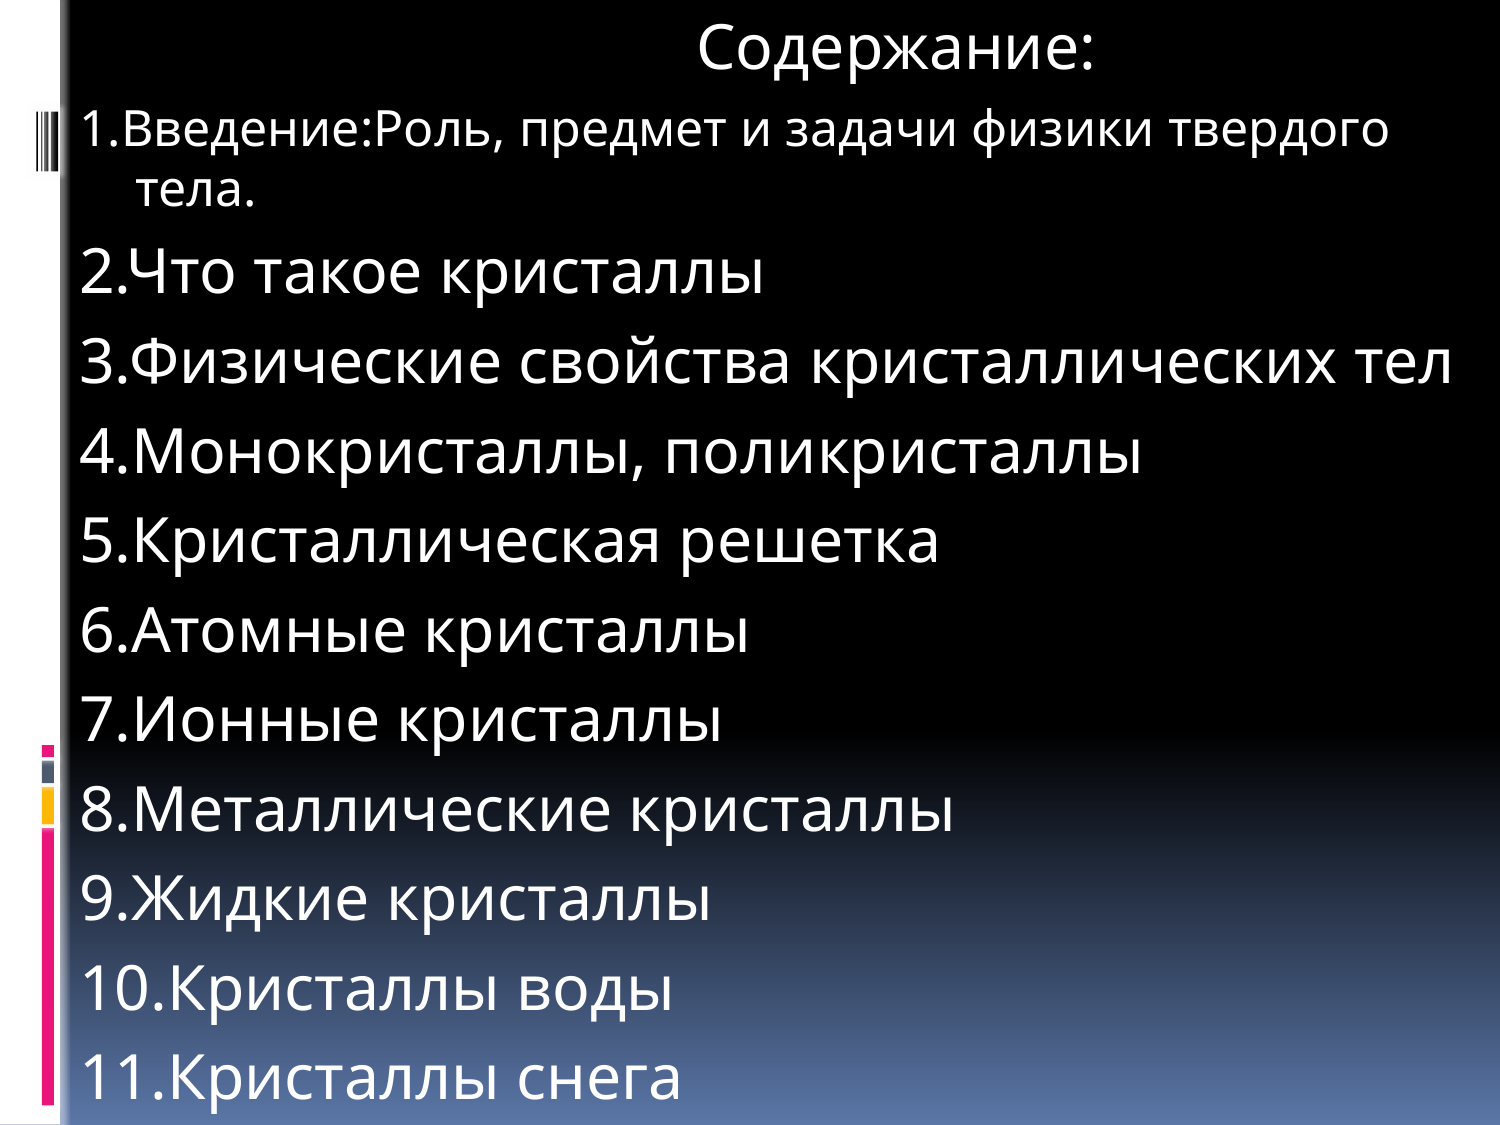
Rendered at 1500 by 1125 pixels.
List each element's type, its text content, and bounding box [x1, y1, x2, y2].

list Содержание: 1.Введение:Роль, предмет и задачи физики твердого тела. 2.Что такое кристаллы 3.Физические свойства кристаллических тел 4.Монокристаллы, поликристаллы 5.Кристаллическая решетка 6.Атомные кристаллы 7.Ионные кристаллы 8.Металлические кристаллы 9.Жидкие кристаллы 10.Кристаллы воды 11.Кристаллы снега [53, 0, 1500, 1125]
